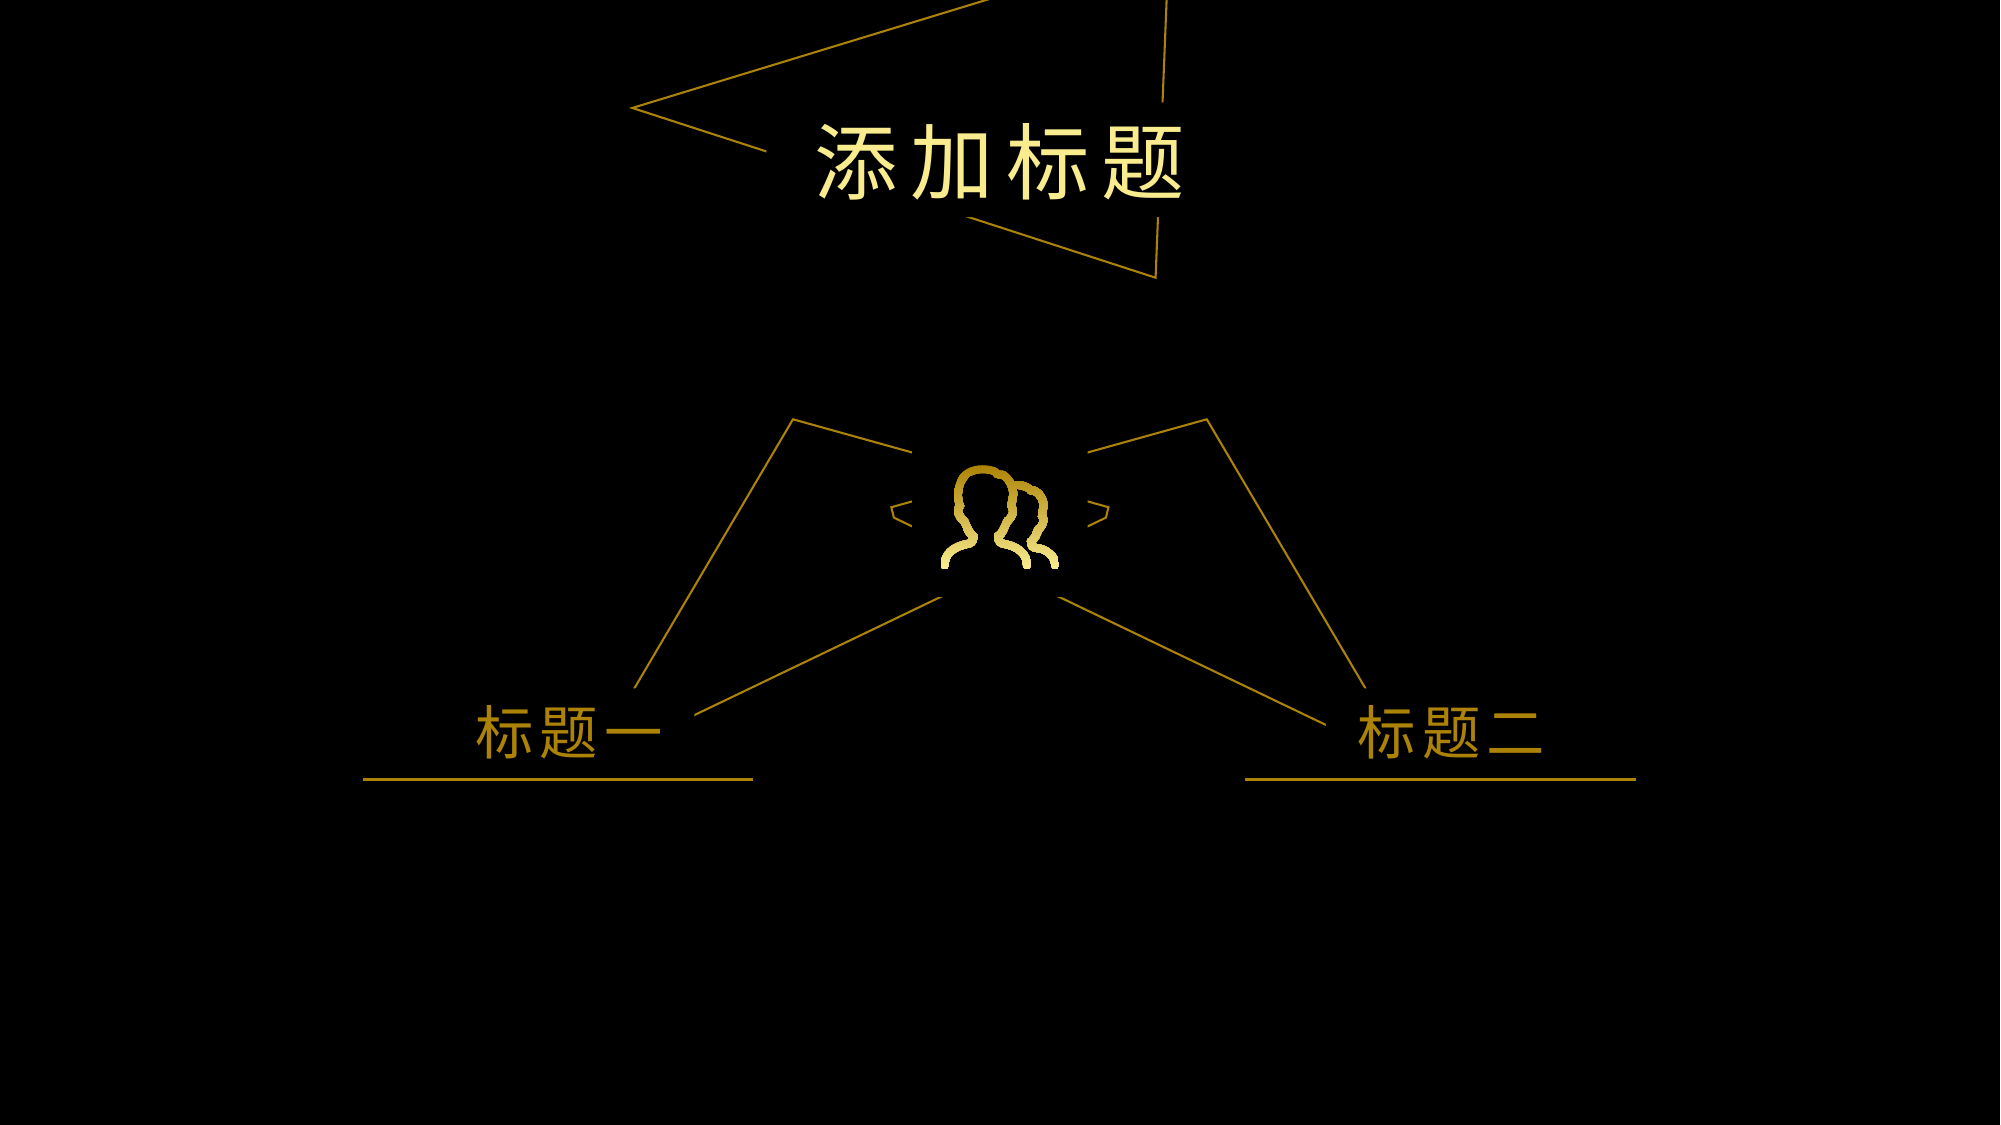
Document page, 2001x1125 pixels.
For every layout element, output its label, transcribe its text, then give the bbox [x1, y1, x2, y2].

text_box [362, 688, 754, 789]
text_box [633, 418, 941, 688]
text_box [628, 0, 1168, 153]
text_box [968, 218, 1159, 280]
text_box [912, 437, 1088, 598]
text_box [1088, 500, 1110, 528]
text_box [1058, 418, 1367, 688]
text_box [1245, 688, 1636, 789]
text_box 添加标题 [766, 102, 1234, 218]
